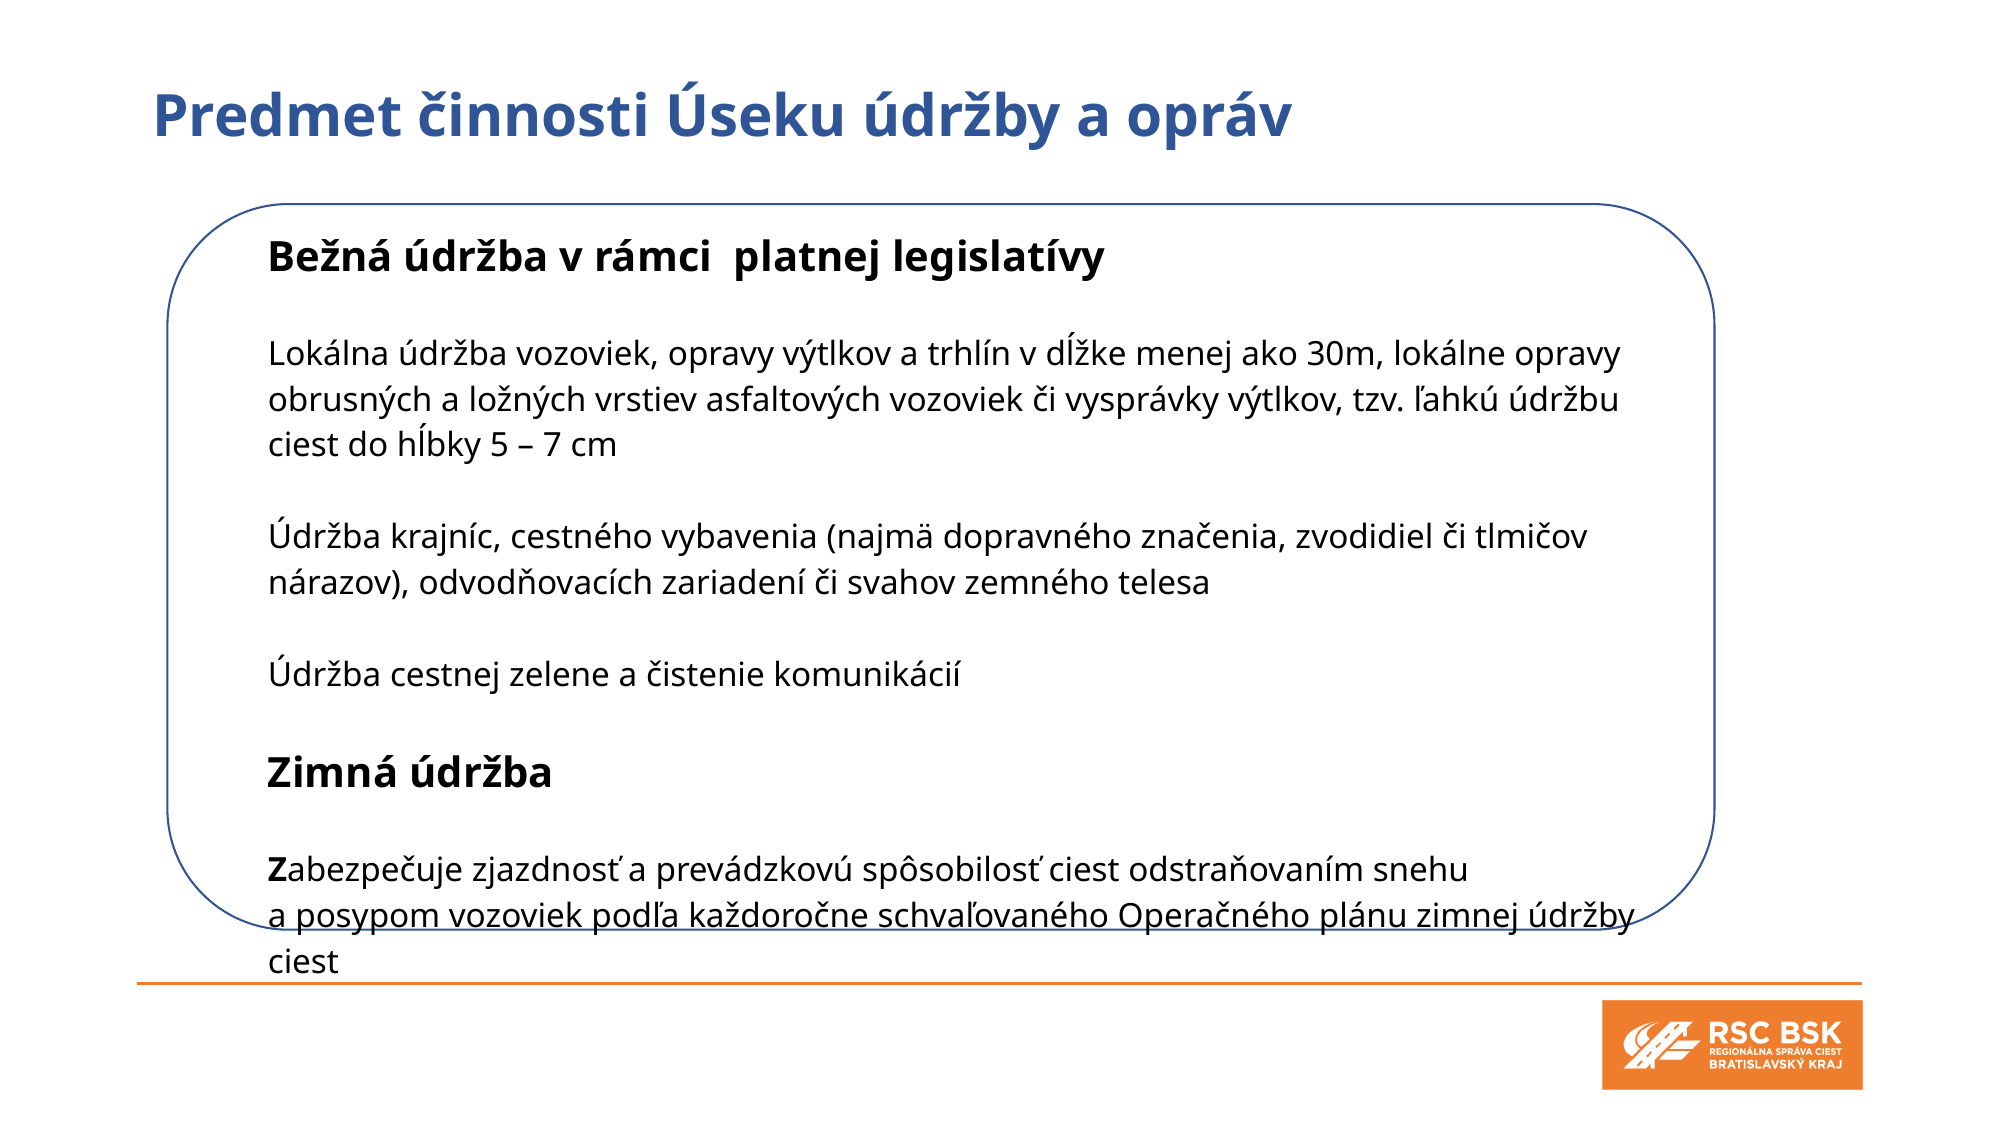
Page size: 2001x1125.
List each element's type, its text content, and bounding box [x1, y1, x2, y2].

title Bežná údržba v rámci platnej legislatívy Lokálna údržba vozoviek, opravy výtlkov a trhlín v dĺžke menej ako 30m, lokálne opravy obrusných a ložných vrstiev asfaltových vozoviek či vysprávky výtlkov, tzv. ľahkú údržbu ciest do hĺbky 5 – 7 cm Údržba krajníc, cestného vybavenia (najmä dopravného značenia, zvodidiel či tlmičov nárazov), odvodňovacích zariadení či svahov zemného telesa Údržba cestnej zelene a čistenie komunikácií Zimná údržba Zabezpečuje zjazdnosť a prevádzkovú spôsobilosť ciest odstraňovaním snehu a posypom vozoviek podľa každoročne schvaľovaného Operačného plánu zimnej údržby ciest [252, 214, 1680, 930]
text_box [1680, 239, 1716, 895]
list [1602, 1000, 1863, 1091]
text_box Predmet činnosti Úseku údržby a opráv [137, 73, 1863, 162]
text_box [166, 203, 1645, 926]
